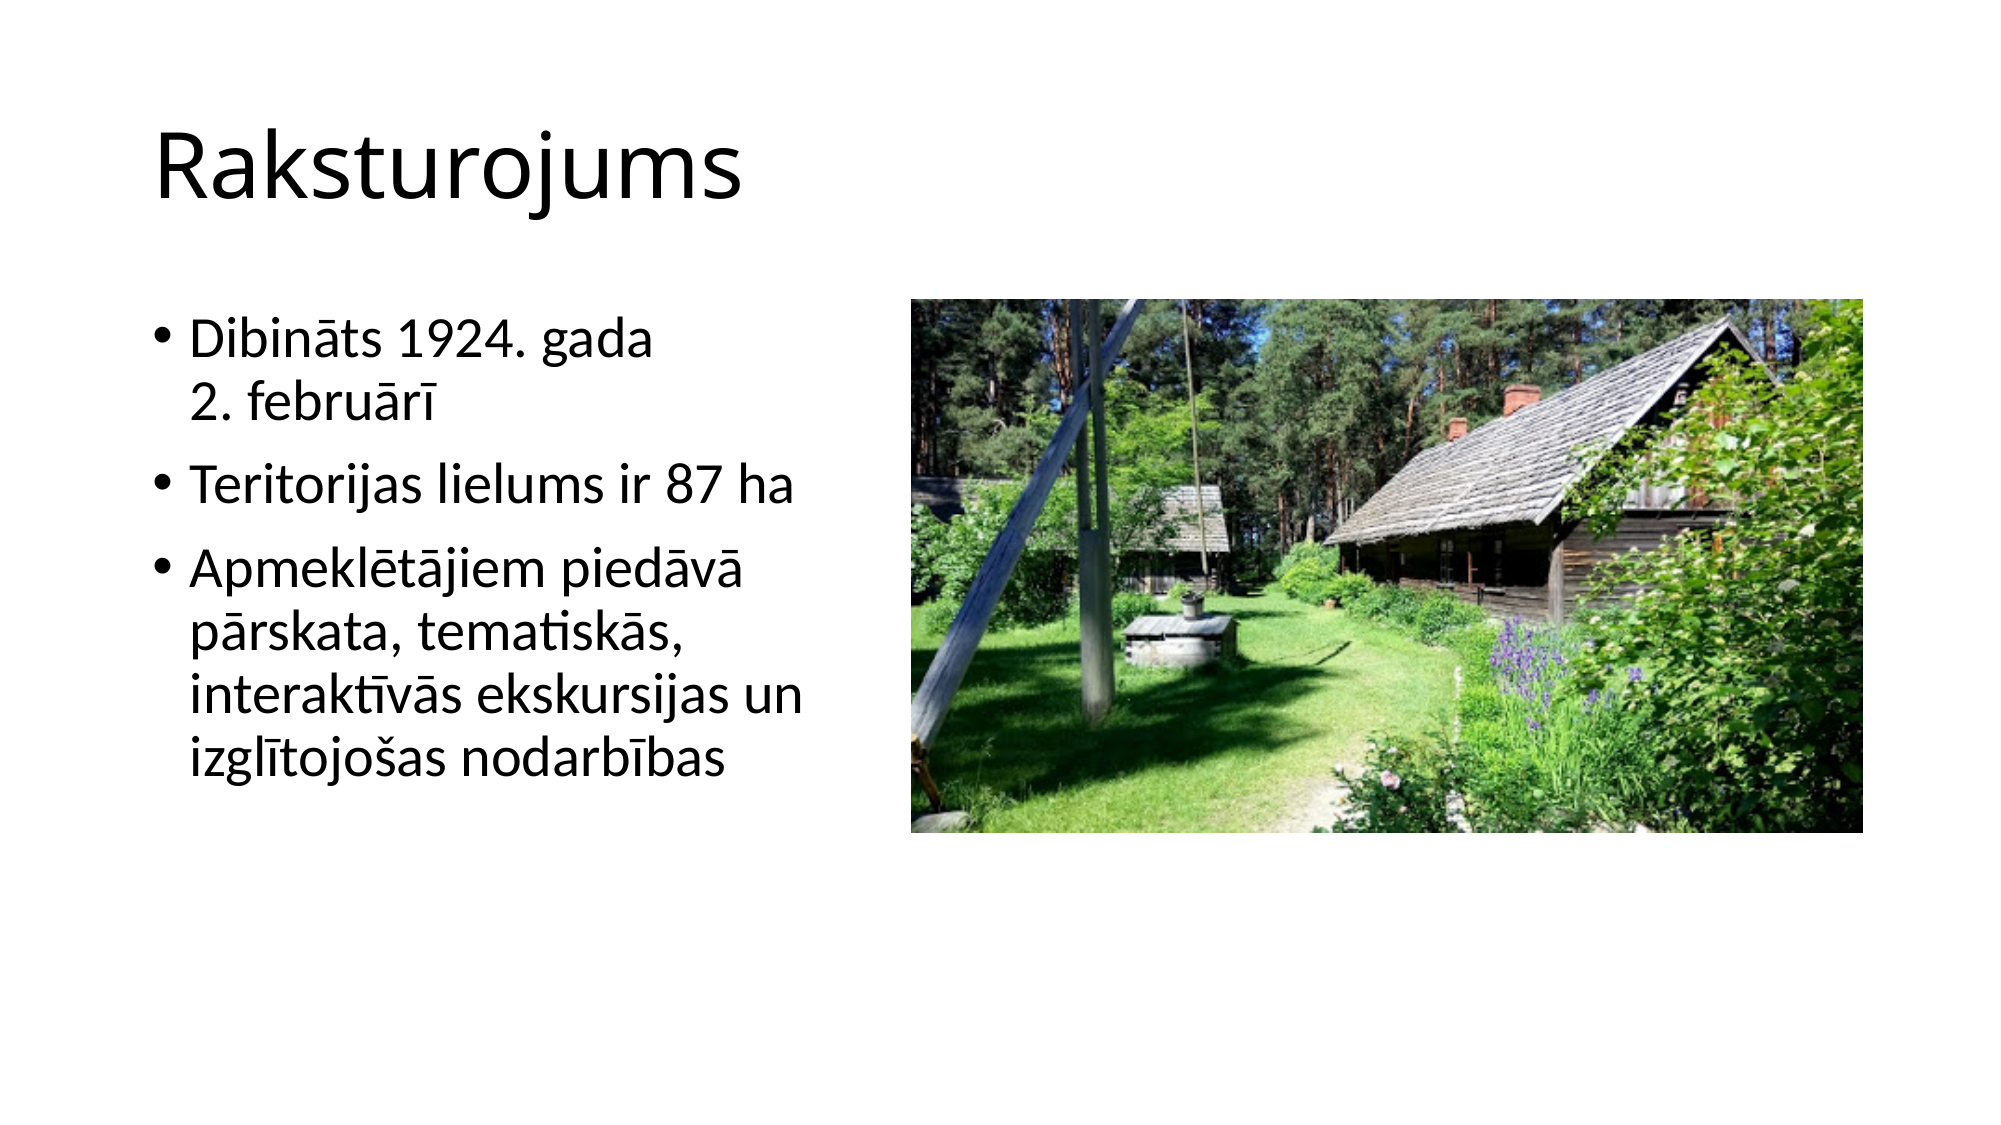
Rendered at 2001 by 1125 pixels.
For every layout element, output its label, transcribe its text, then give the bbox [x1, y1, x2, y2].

list Dibināts 1924. gada 2. februārī Teritorijas lielums ir 87 ha Apmeklētājiem piedāvā pārskata, tematiskās, interaktīvās ekskursijas un izglītojošas nodarbības [137, 299, 864, 1014]
title Raksturojums [137, 59, 1863, 278]
picture [911, 299, 1863, 833]
